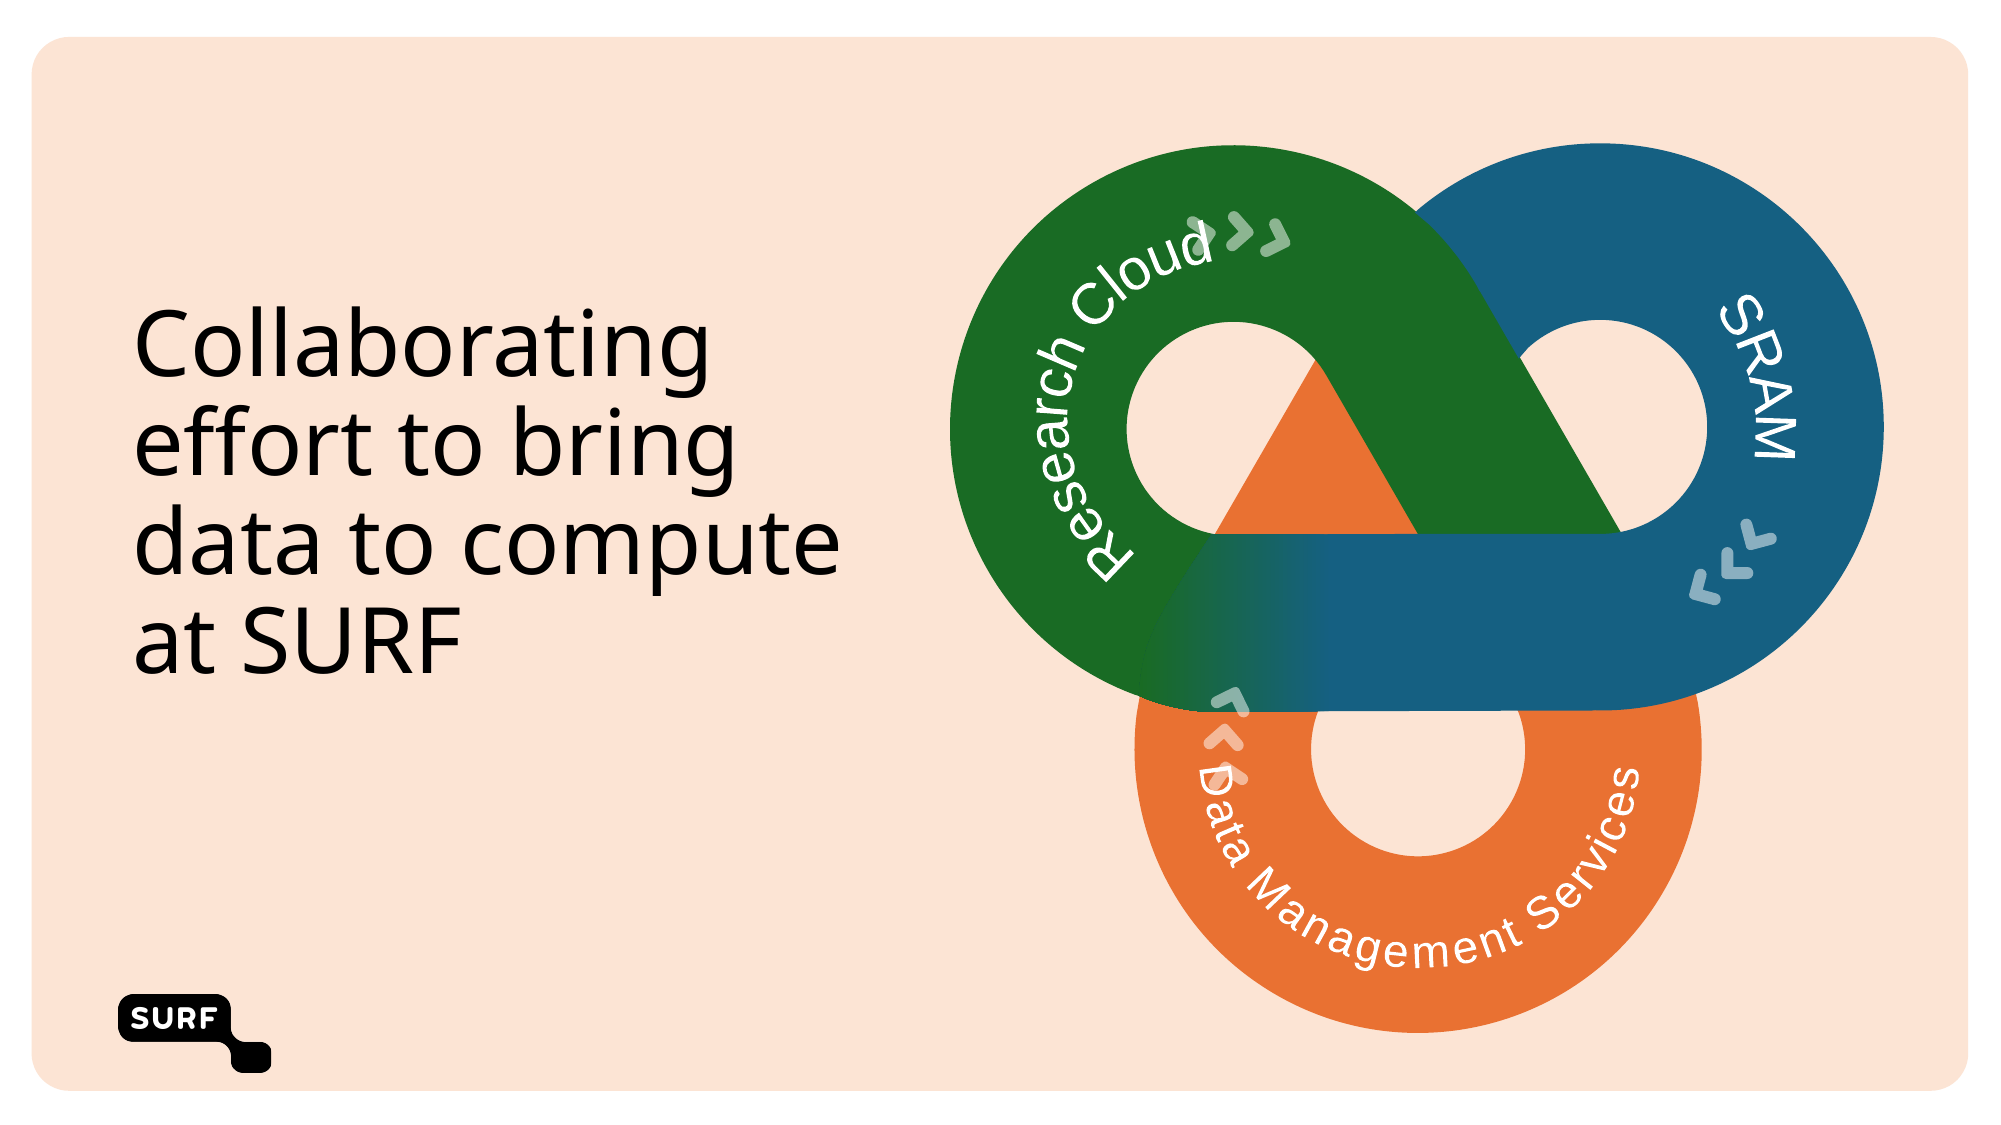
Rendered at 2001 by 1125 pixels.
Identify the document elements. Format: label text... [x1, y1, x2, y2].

list [118, 994, 272, 1073]
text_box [949, 142, 1885, 1034]
title Collaborating effort to bring data to compute at SURF [132, 297, 906, 517]
